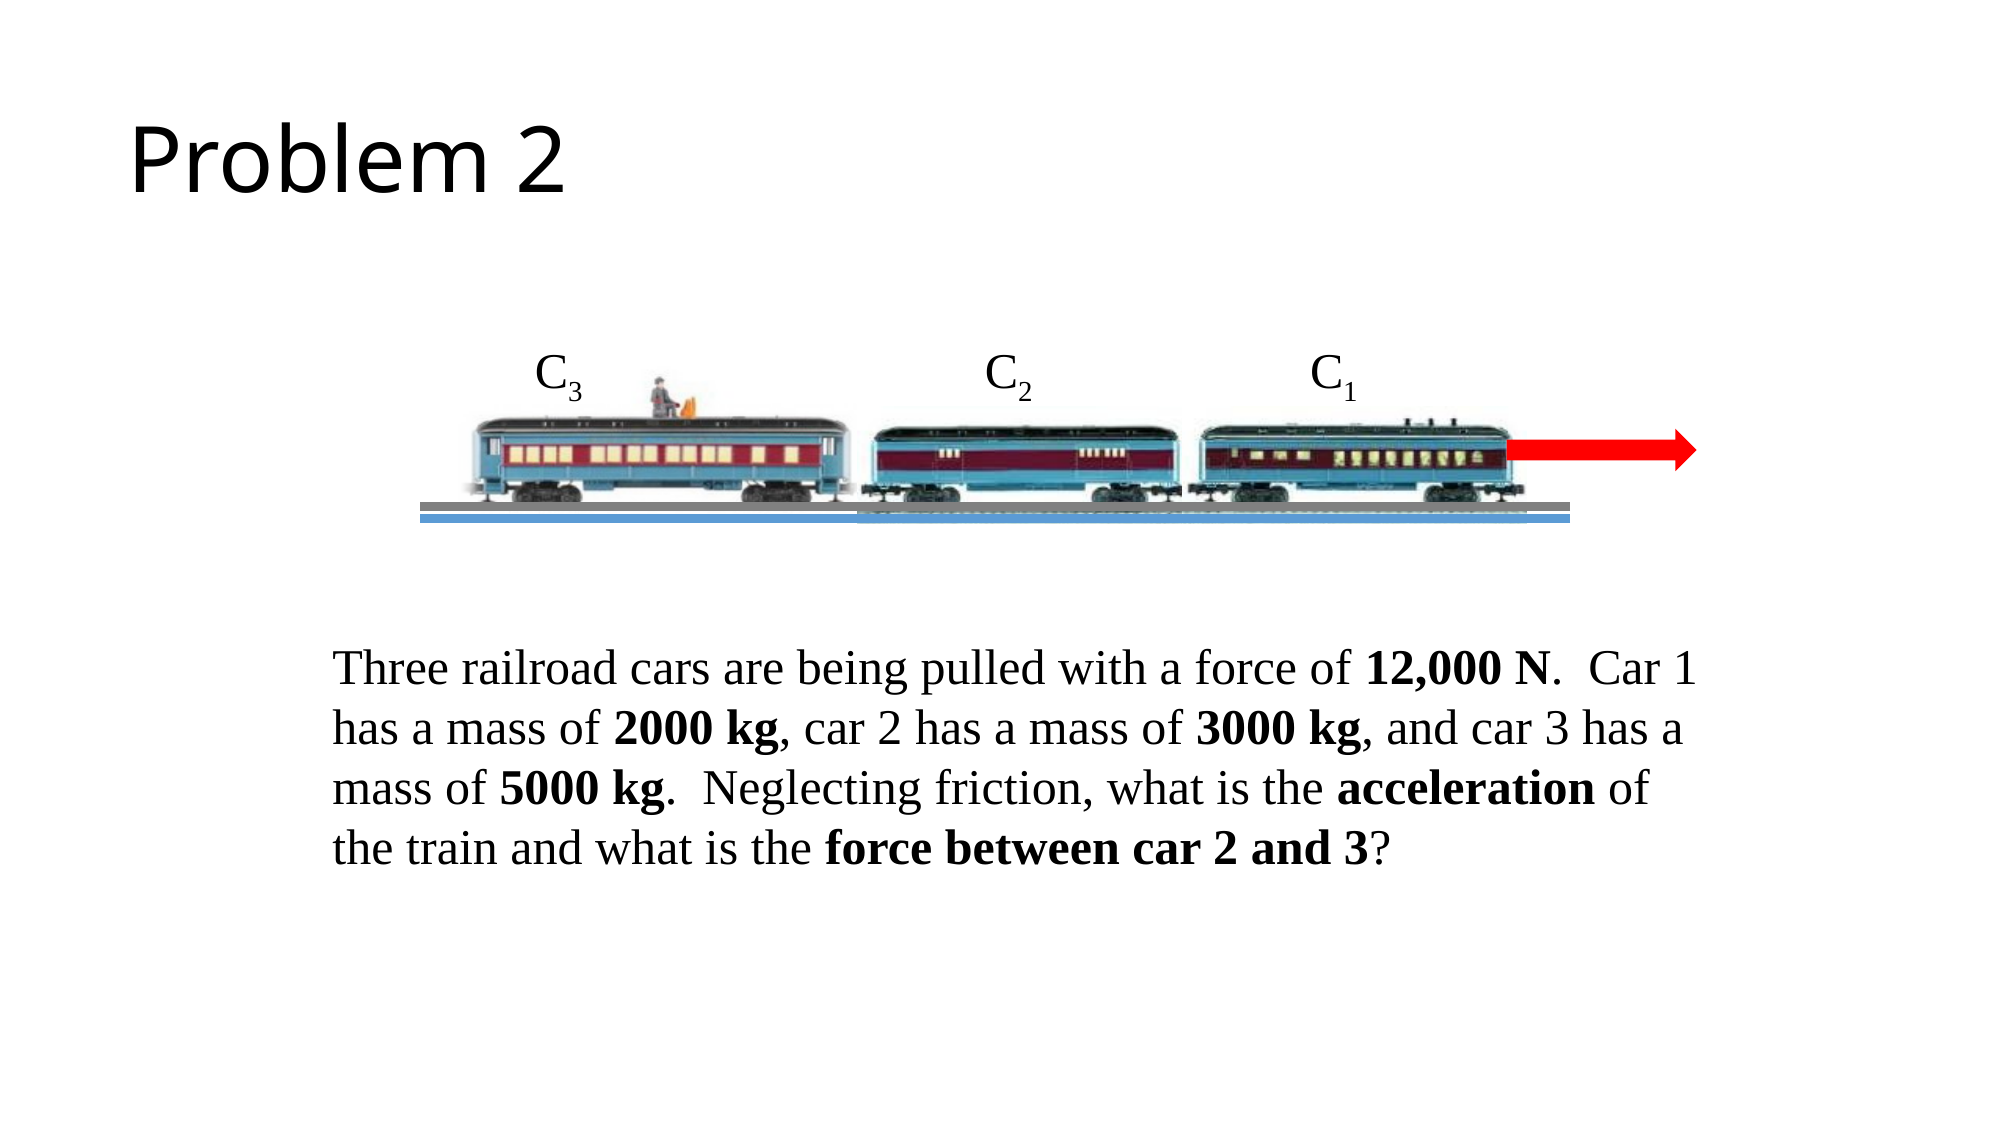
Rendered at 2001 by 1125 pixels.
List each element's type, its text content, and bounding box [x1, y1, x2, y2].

text_box Three railroad cars are being pulled with a force of 12,000 N. Car 1 has a mass of 2000 kg, car 2 has a mass of 3000 kg, and car 3 has a mass of 5000 kg. Neglecting friction, what is the acceleration of the train and what is the force between car 2 and 3? [317, 627, 1718, 883]
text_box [420, 256, 1696, 625]
title Problem 2 [112, 68, 1813, 257]
